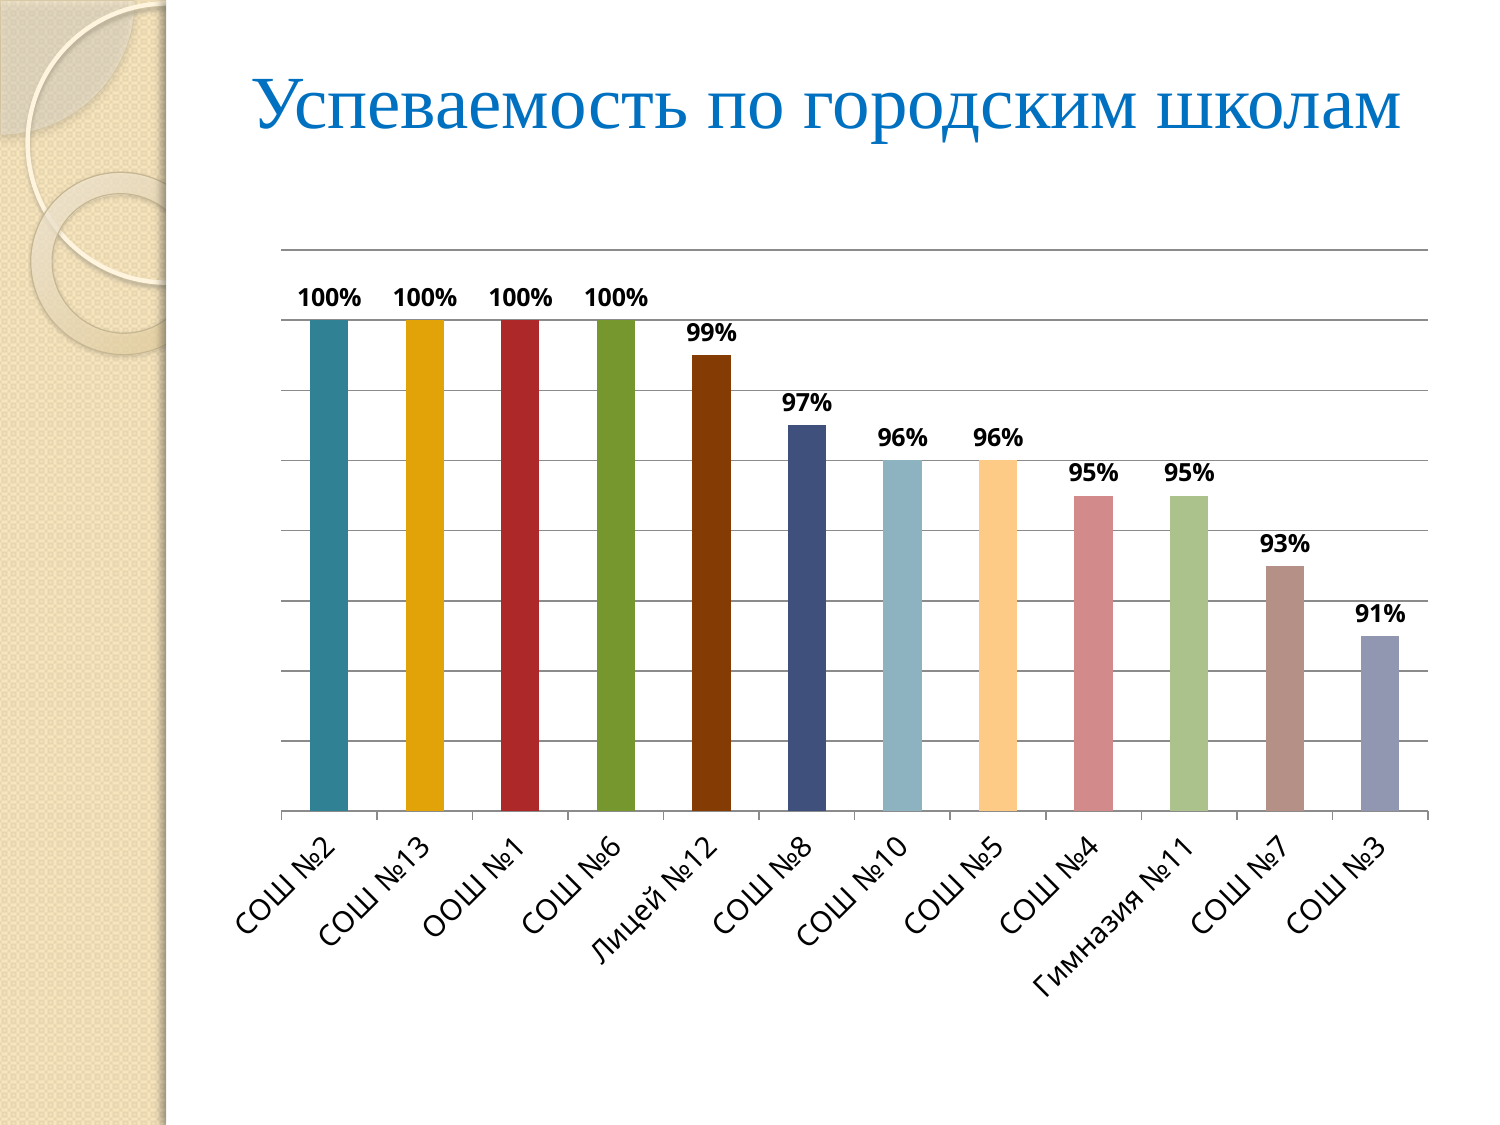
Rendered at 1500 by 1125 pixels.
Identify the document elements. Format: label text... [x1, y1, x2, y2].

chart [198, 234, 1454, 1023]
title Успеваемость по городским школам [235, 0, 1466, 233]
